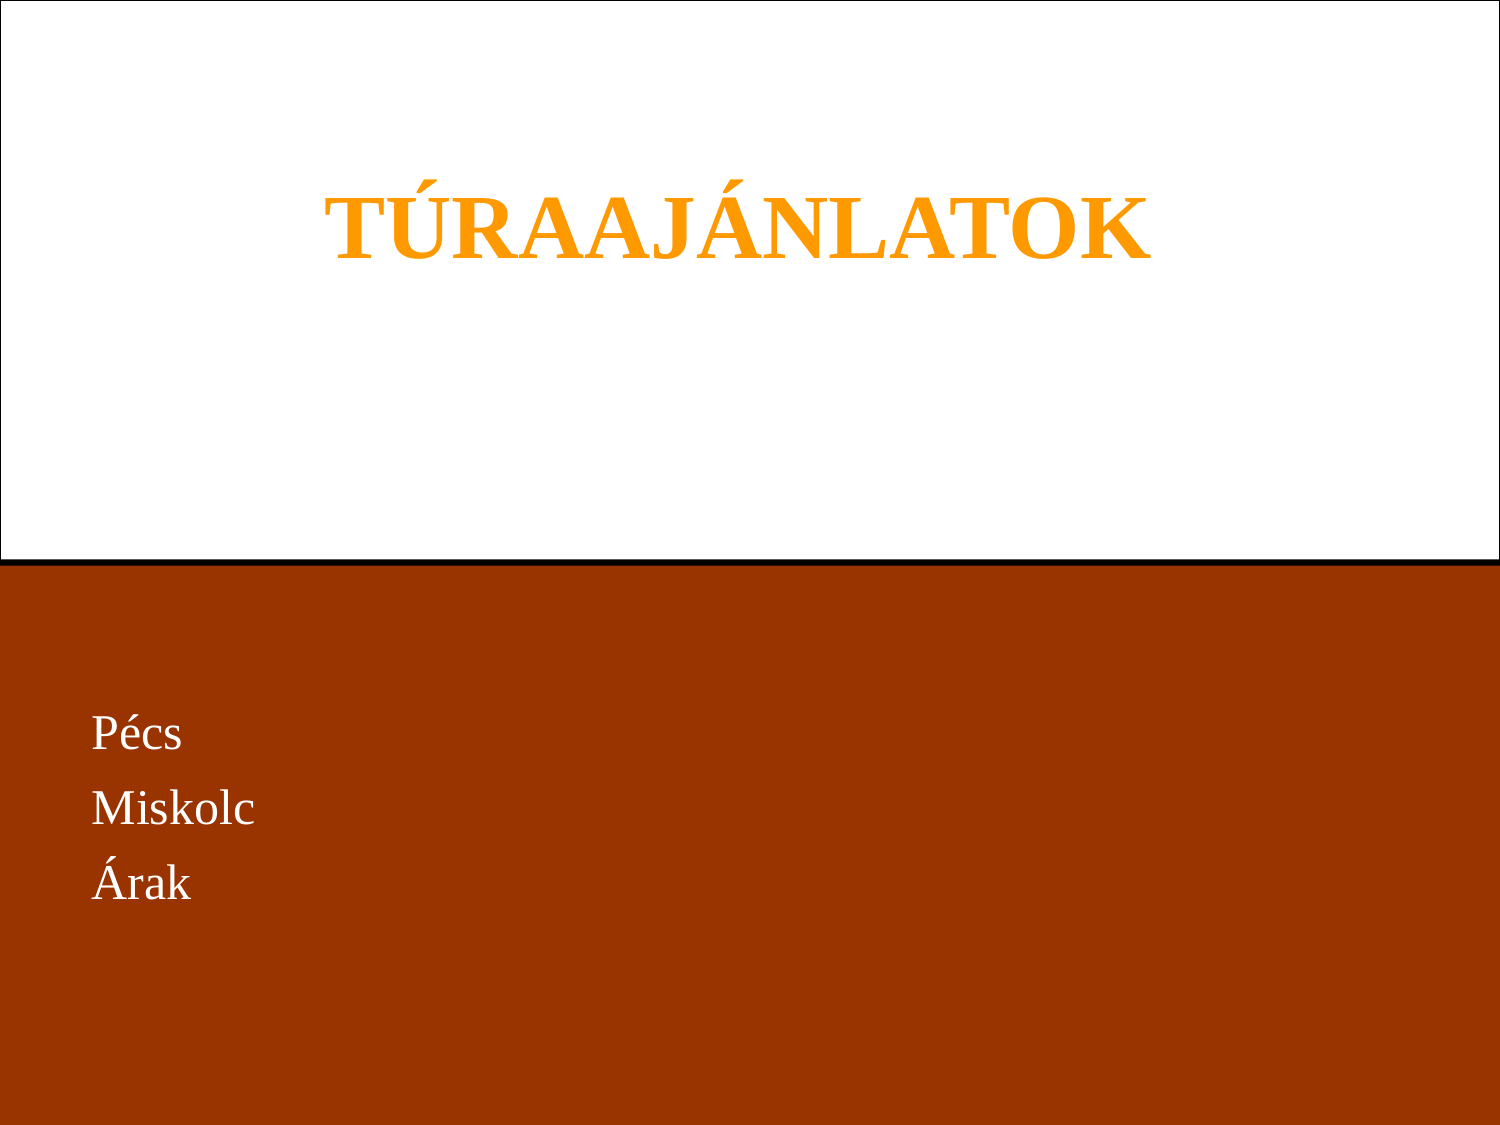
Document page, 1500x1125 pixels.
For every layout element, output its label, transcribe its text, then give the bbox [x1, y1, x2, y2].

text_box TÚRAAJÁNLATOK [309, 159, 1190, 284]
text_box Pécs Miskolc Árak [76, 692, 1447, 918]
